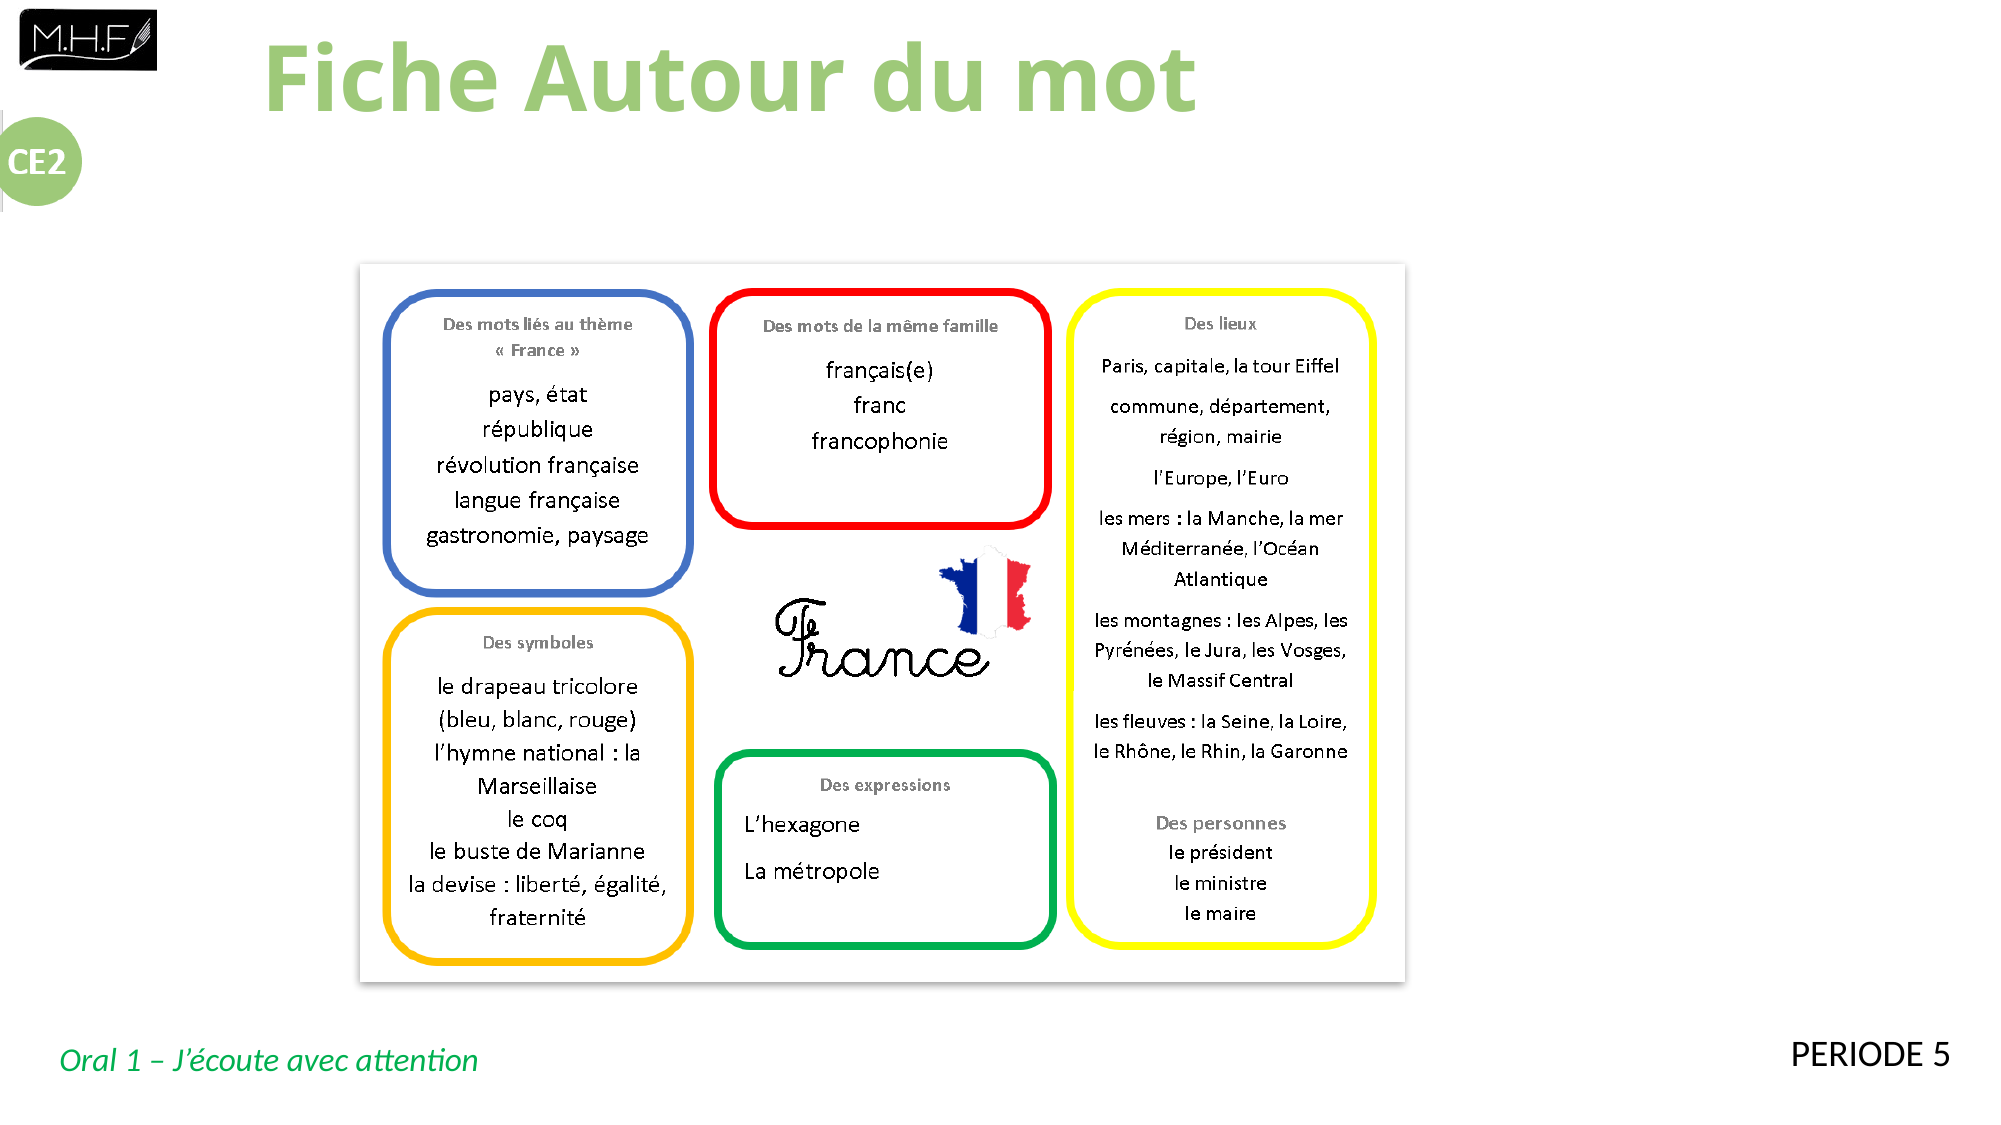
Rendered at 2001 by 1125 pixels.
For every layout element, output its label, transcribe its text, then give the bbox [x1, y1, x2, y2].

picture [0, 110, 87, 212]
picture [374, 278, 1391, 968]
text_box PERIODE 5 [1362, 1021, 1967, 1082]
text_box Oral 1 – J’écoute avec attention [44, 1030, 1346, 1092]
title Fiche Autour du mot [222, 7, 1894, 156]
picture [16, 7, 157, 74]
